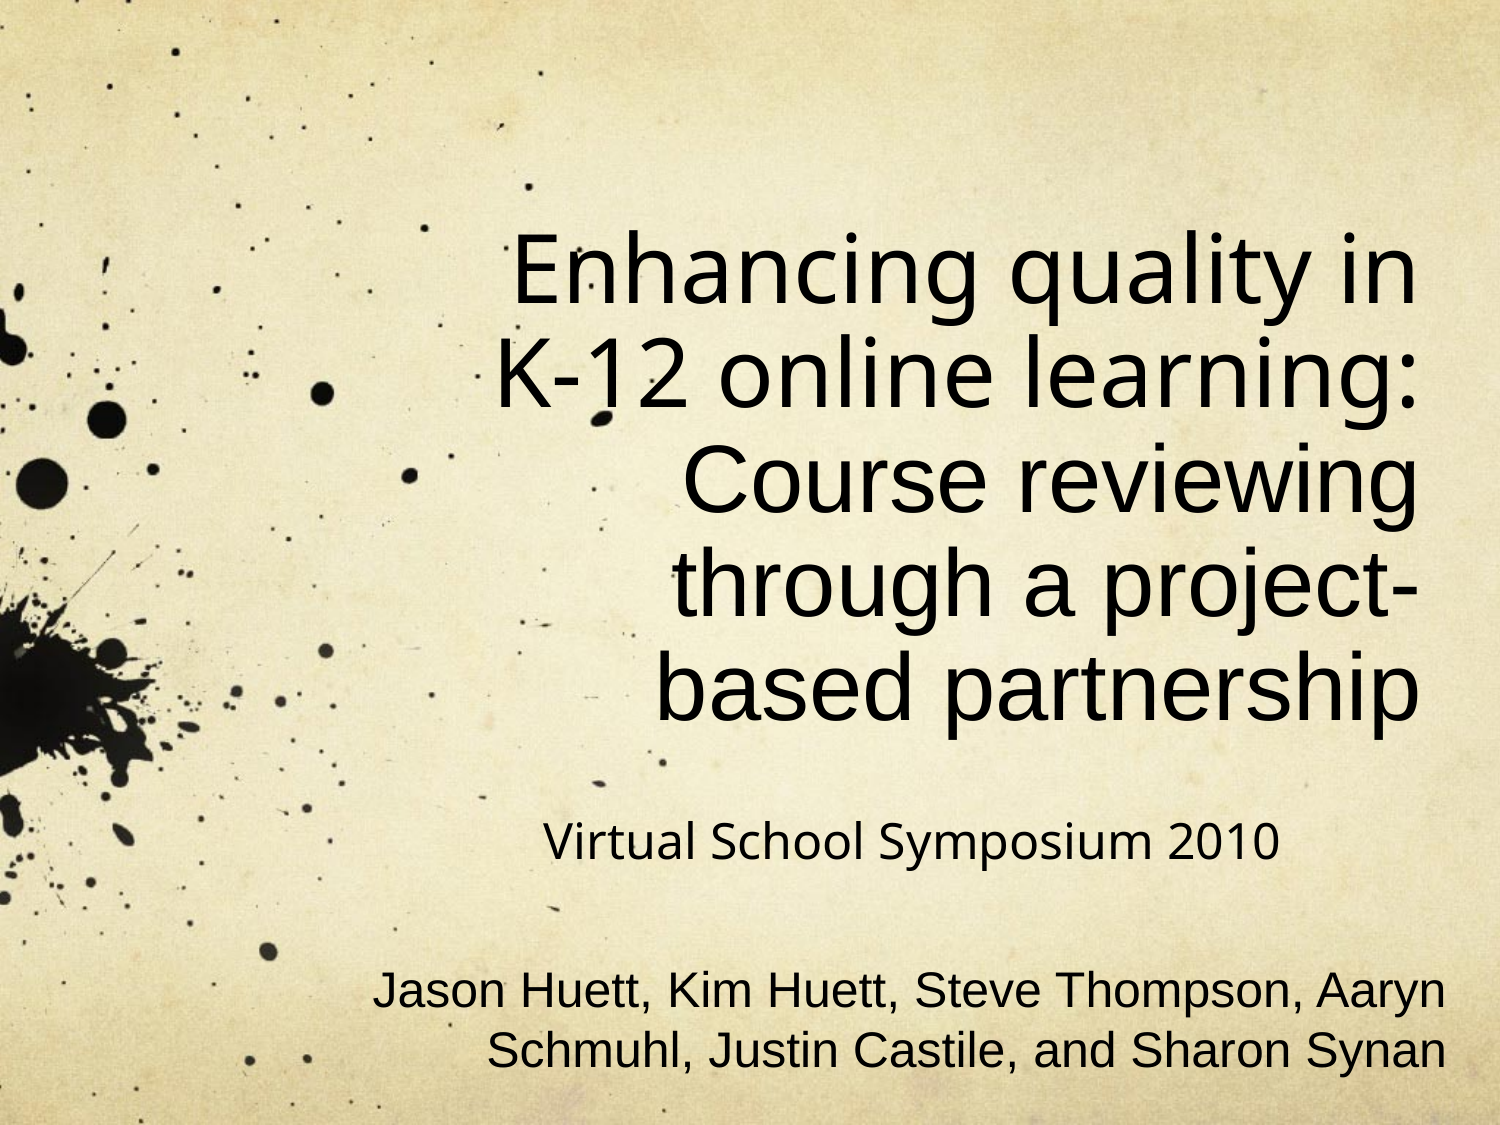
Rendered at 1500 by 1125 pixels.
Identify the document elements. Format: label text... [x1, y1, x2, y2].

text_box Virtual School Symposium 2010 [528, 802, 1463, 877]
text_box Jason Huett, Kim Huett, Steve Thompson, Aaryn Schmuhl, Justin Castile, and Sharon Synan [345, 949, 1463, 1085]
picture [0, 0, 1500, 1125]
title Enhancing quality in K-12 online learning: Course reviewing through a project-based partnership [447, 101, 1430, 740]
